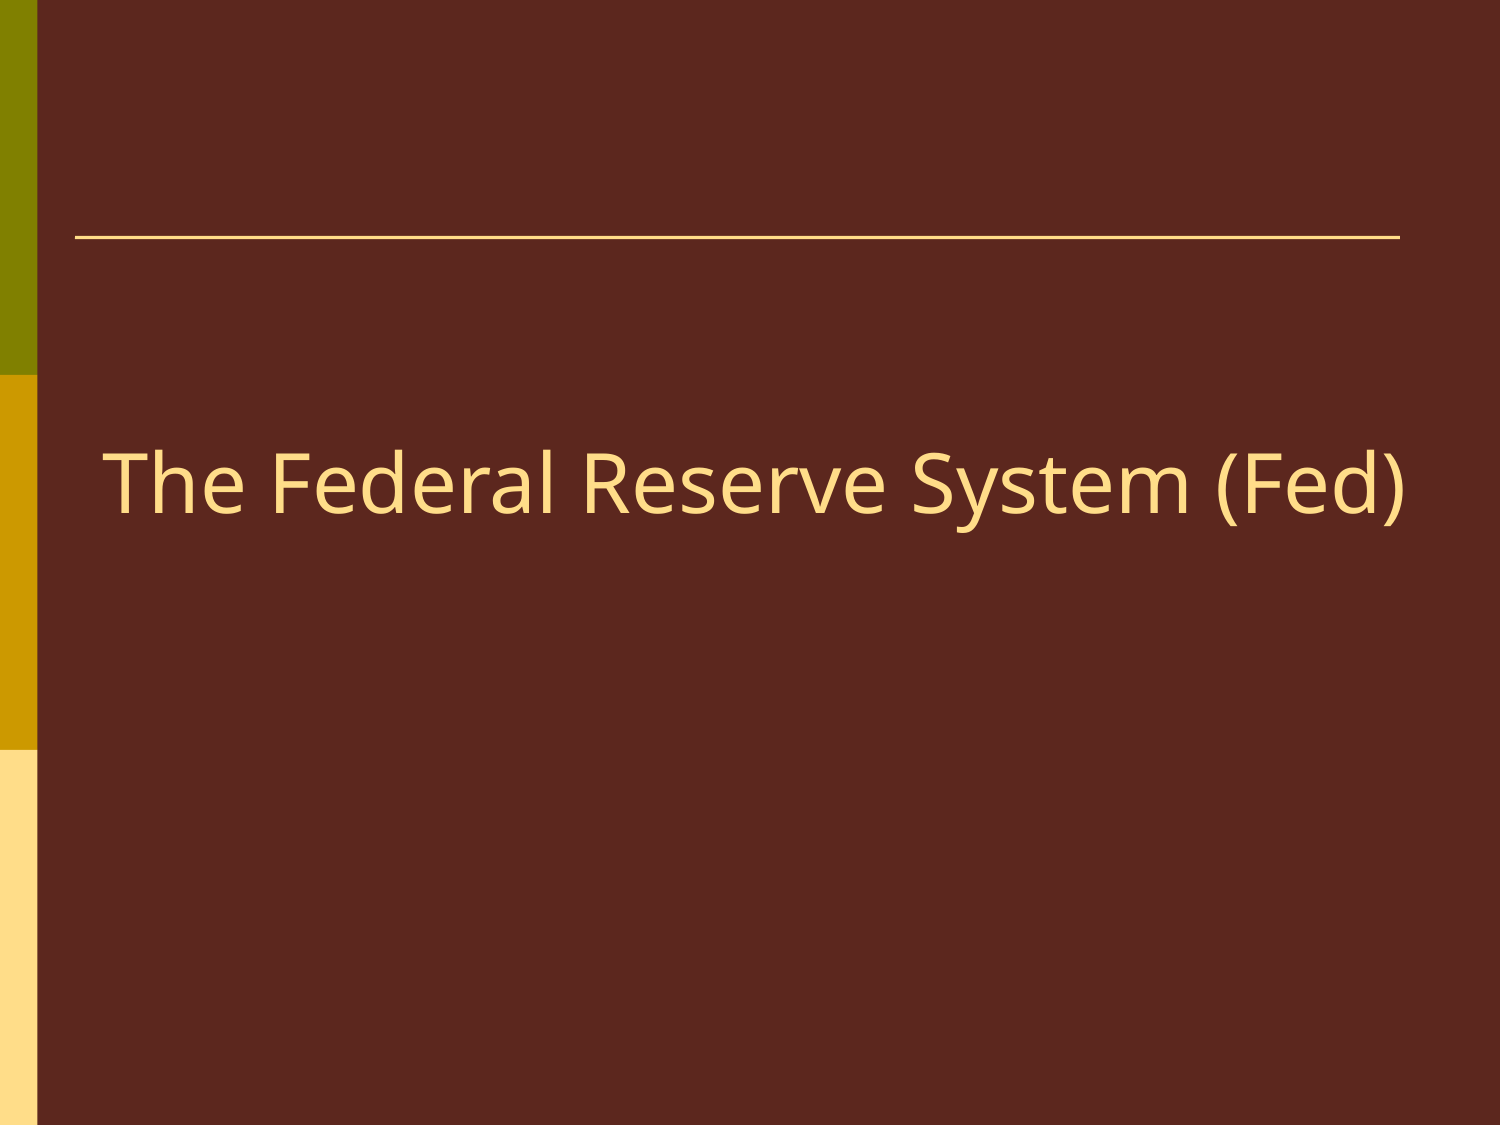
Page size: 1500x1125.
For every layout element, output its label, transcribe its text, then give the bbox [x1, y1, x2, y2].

title The Federal Reserve System (Fed) [87, 350, 1438, 538]
